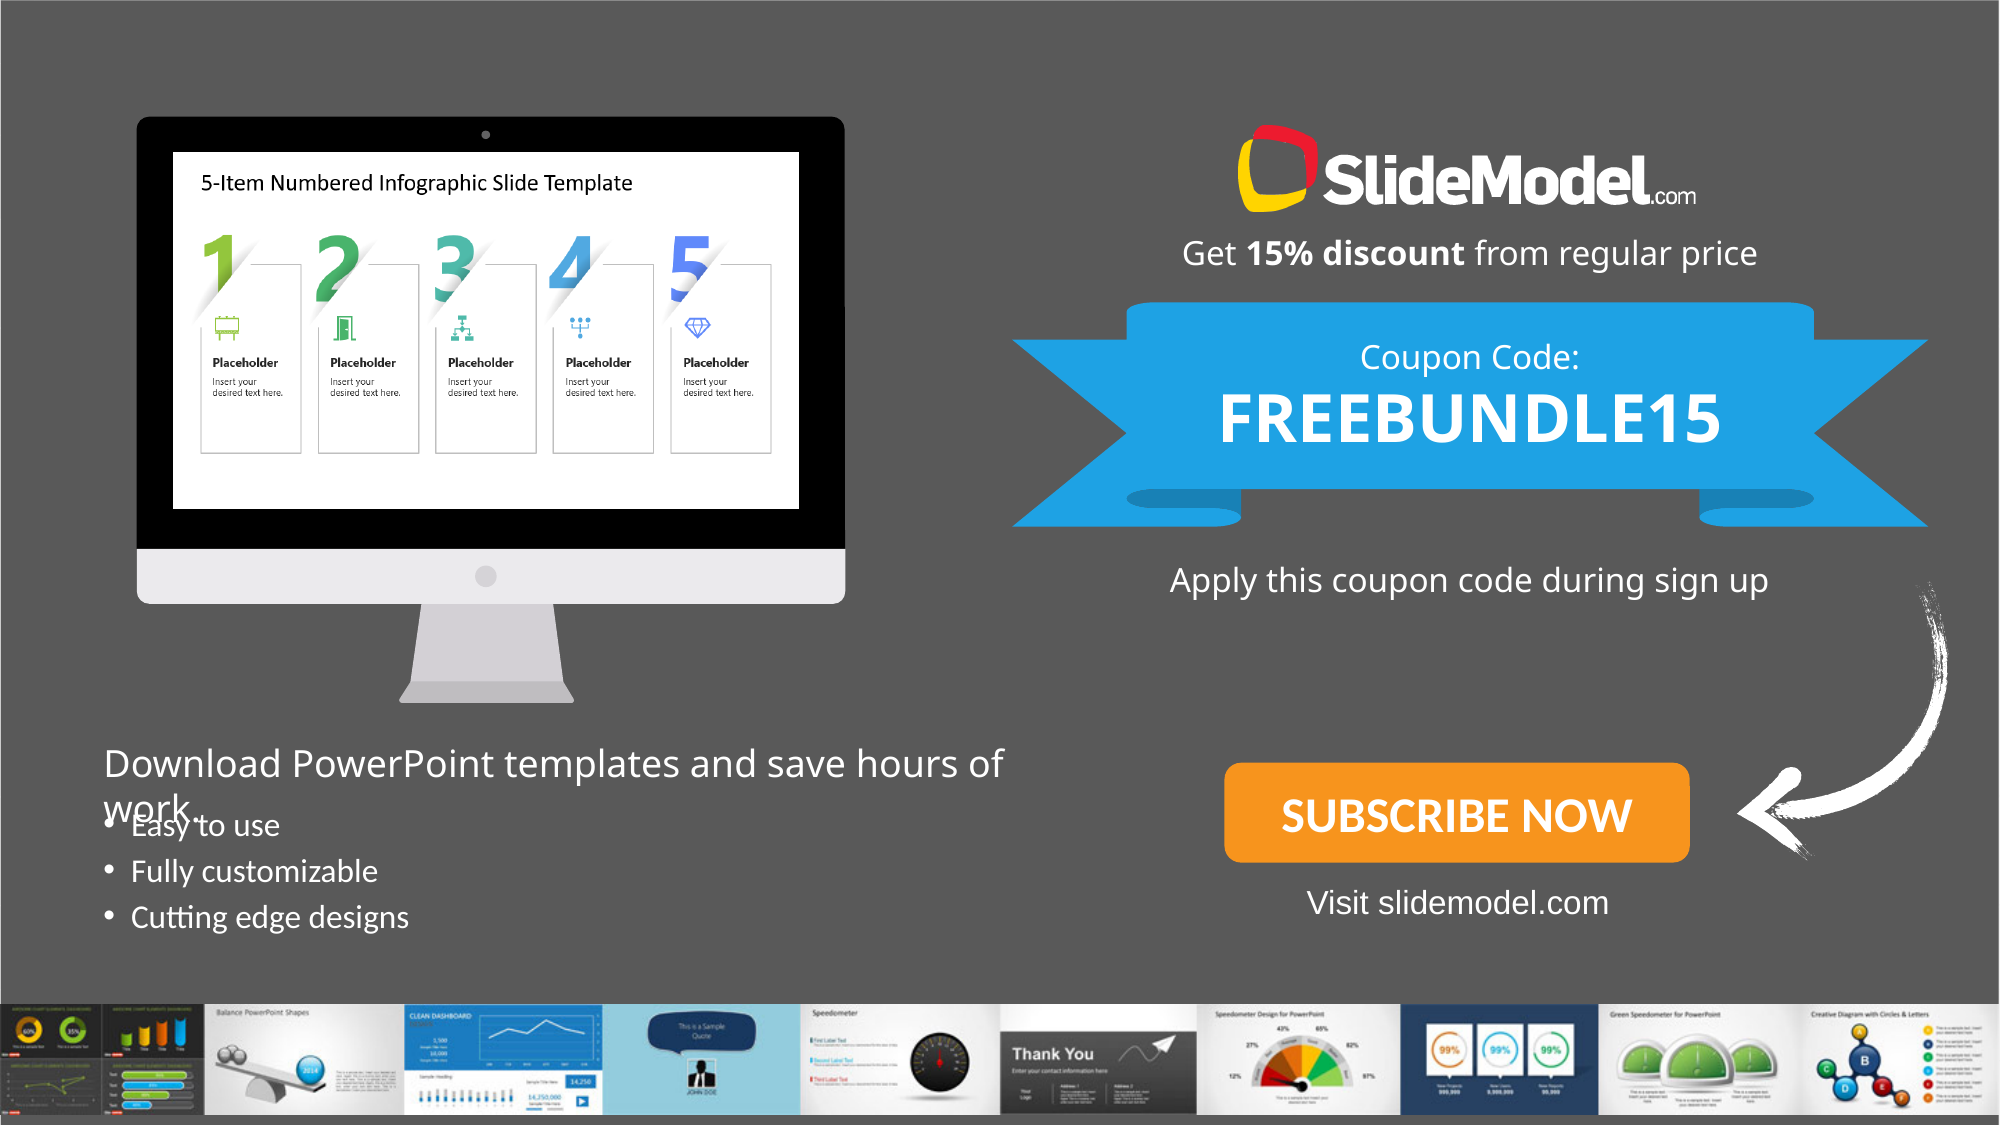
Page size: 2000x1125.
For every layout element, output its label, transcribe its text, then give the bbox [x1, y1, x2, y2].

text_box Visit slidemodel.com [1247, 874, 1669, 928]
text_box SUBSCRIBE NOW [1222, 760, 1692, 865]
text_box [1736, 594, 1949, 861]
picture [1237, 125, 1696, 213]
text_box Apply this coupon code during sign up [1129, 551, 1811, 607]
text_box Download PowerPoint templates and save hours of work. [88, 732, 1059, 838]
picture [172, 151, 800, 509]
text_box [1010, 300, 1931, 529]
text_box Coupon Code: FREEBUNDLE15 [1173, 328, 1768, 464]
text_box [136, 116, 846, 704]
text_box [0, 0, 2000, 1003]
text_box Easy to use Fully customizable Cutting edge designs [88, 838, 863, 943]
text_box [1928, 587, 1937, 601]
picture [0, 1003, 1999, 1116]
text_box Get 15% discount from regular price [1058, 225, 1883, 280]
